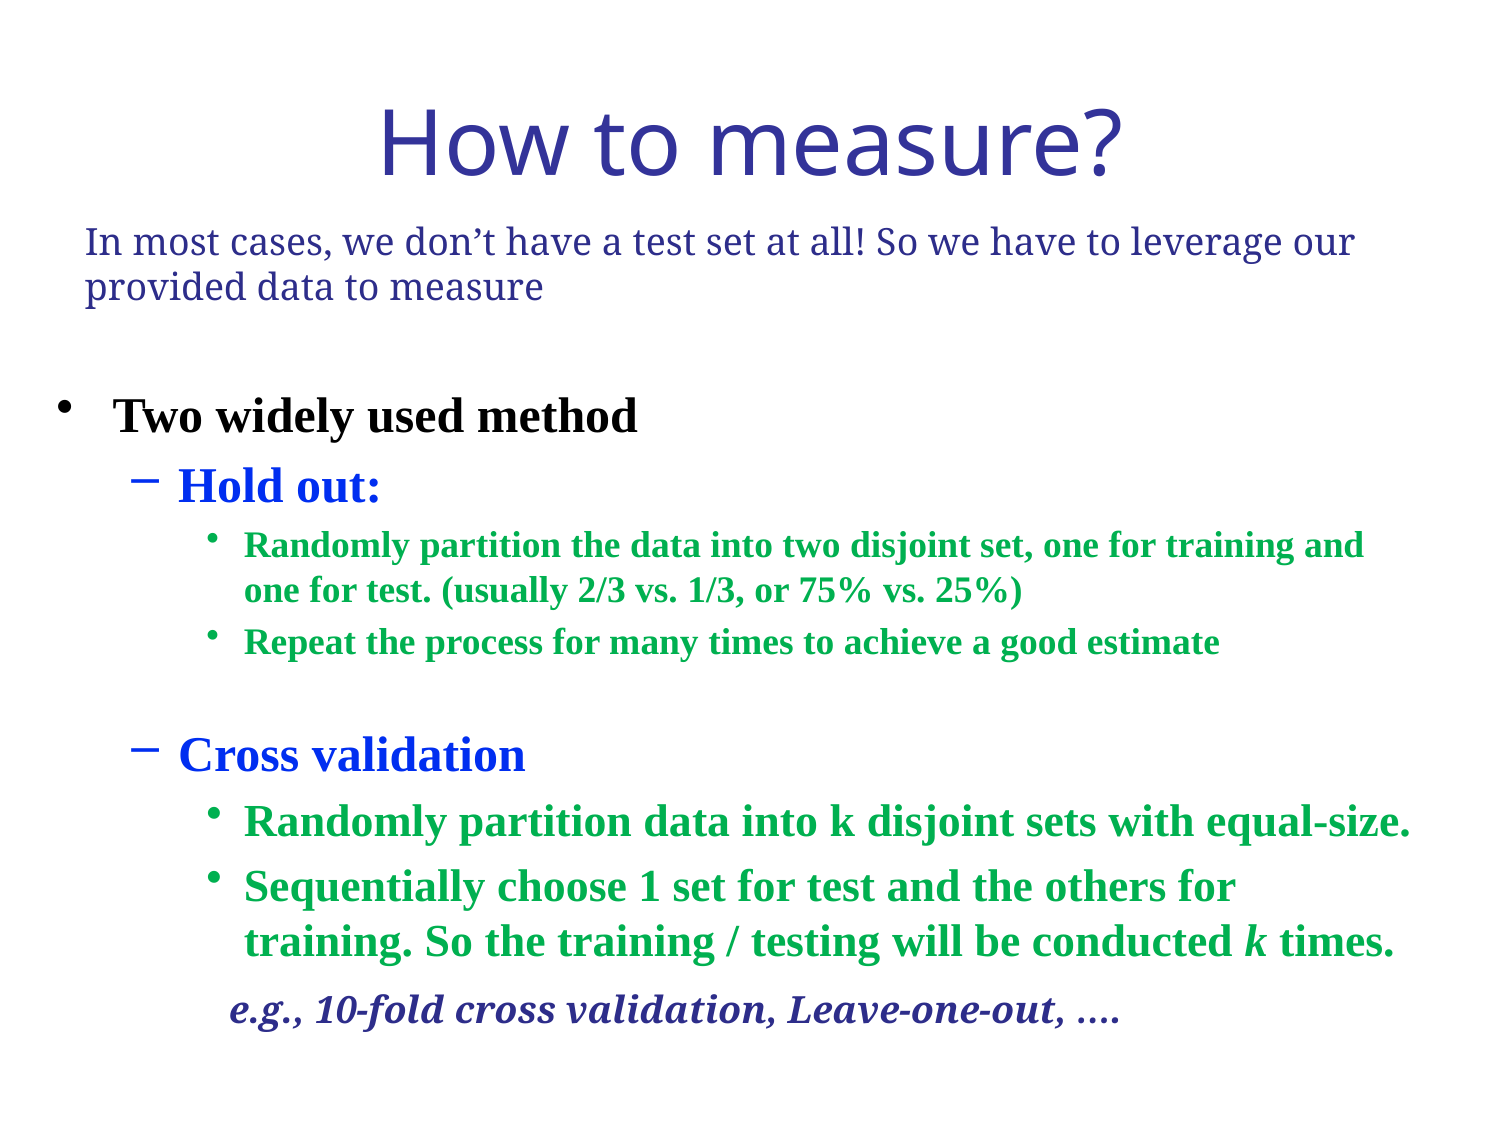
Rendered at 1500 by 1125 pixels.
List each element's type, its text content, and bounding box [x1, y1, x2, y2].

list Two widely used method Hold out: Randomly partition the data into two disjoint set, one for training and one for test. (usually 2/3 vs. 1/3, or 75% vs. 25%) Repeat the process for many times to achieve a good estimate Cross validation Randomly partition data into k disjoint sets with equal-size. Sequentially choose 1 set for test and the others for training. So the training / testing will be conducted k times. [41, 375, 1430, 1040]
title How to measure? [75, 45, 1425, 210]
text_box In most cases, we don’t have a test set at all! So we have to leverage our provided data to measure [70, 210, 1500, 316]
text_box e.g., 10-fold cross validation, Leave-one-out, …. [213, 978, 1257, 1039]
